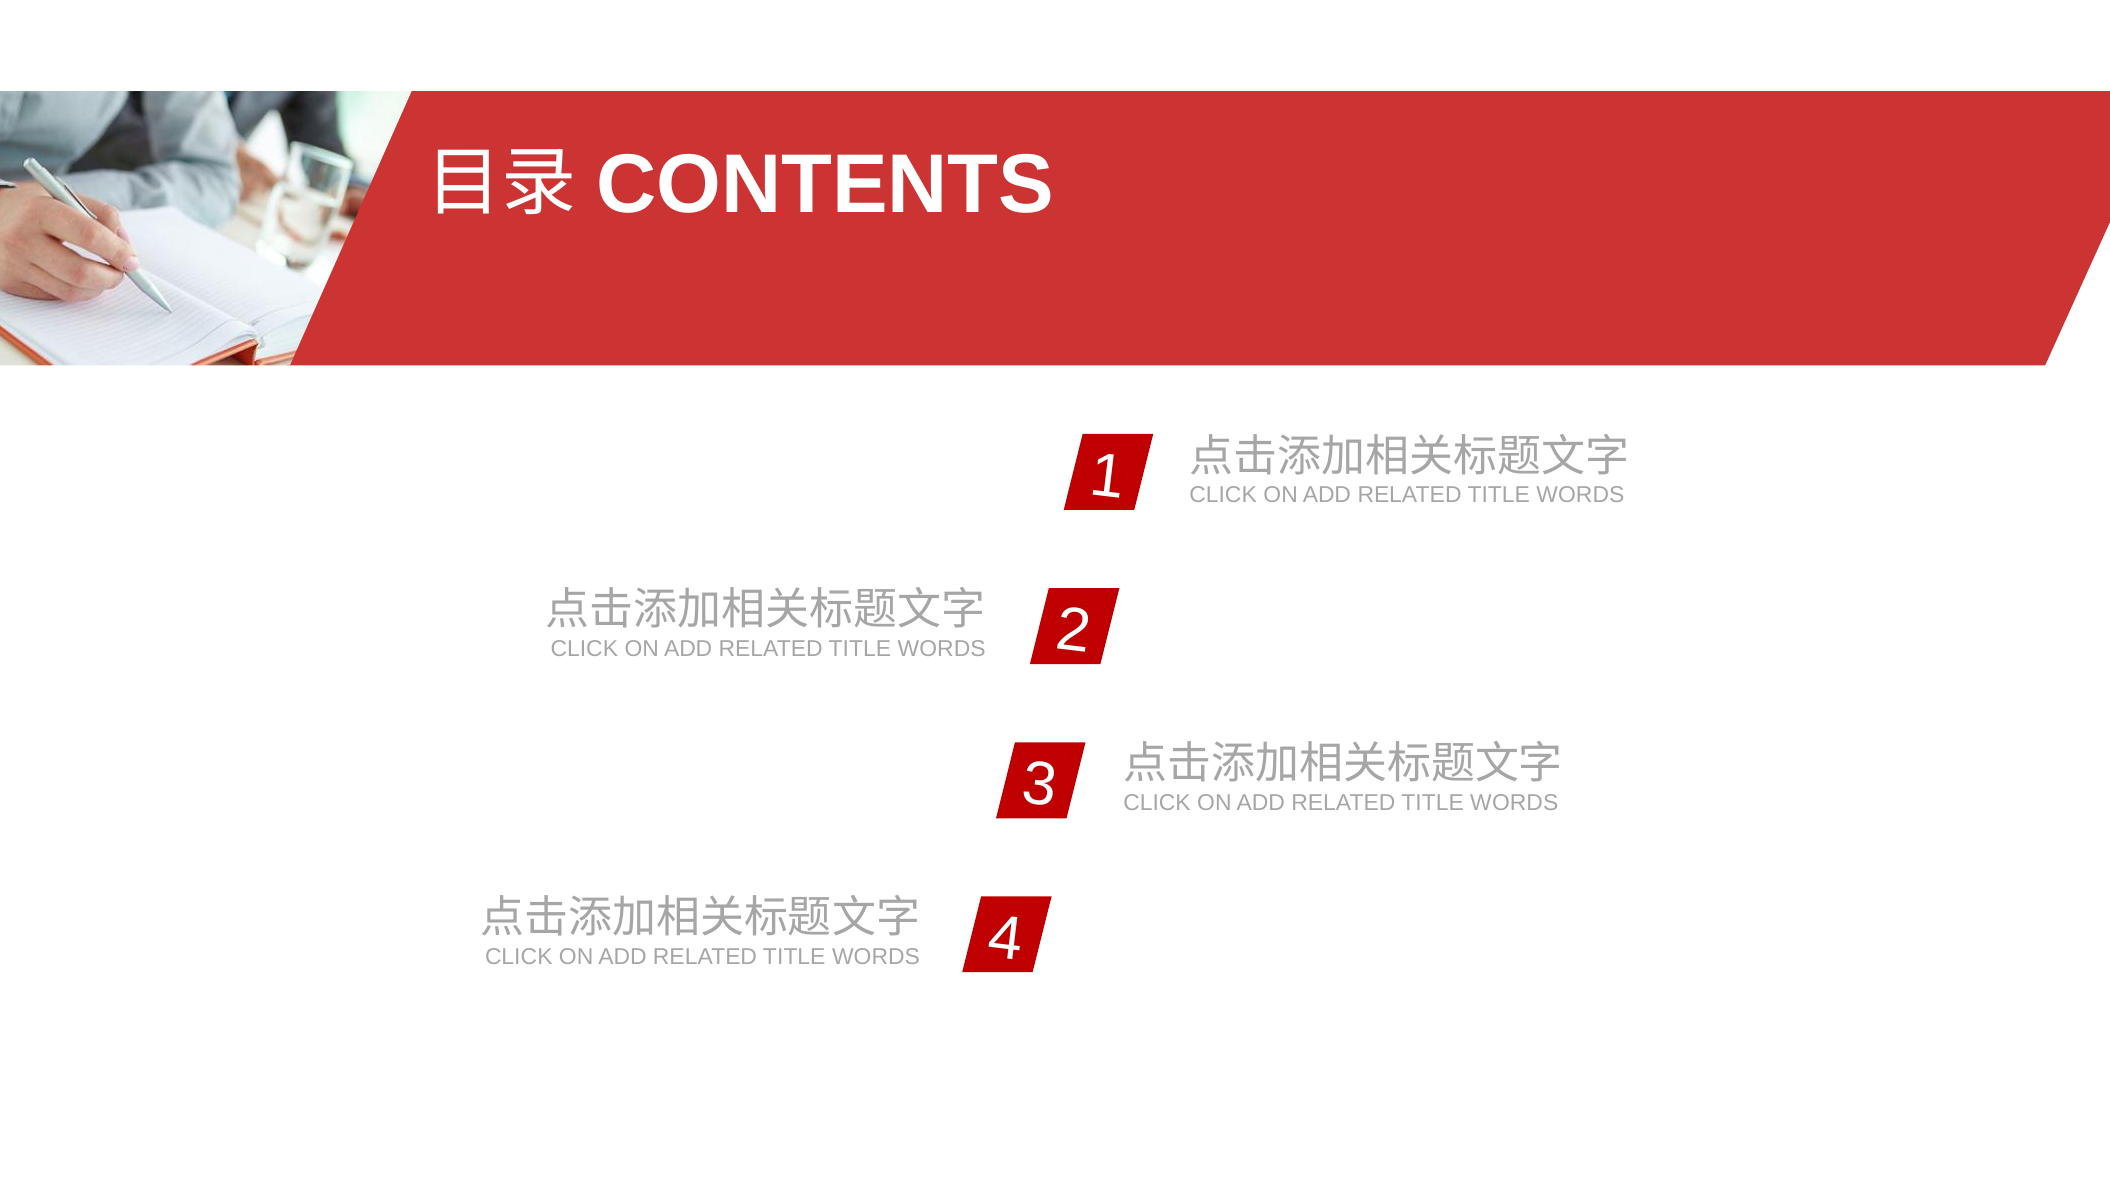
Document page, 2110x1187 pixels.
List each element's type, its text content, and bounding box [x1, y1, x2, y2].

text_box [291, 89, 2110, 367]
text_box [0, 89, 414, 367]
text_box CONTENTS [596, 128, 1055, 229]
text_box 3 [996, 742, 1086, 819]
text_box 目录 [408, 126, 595, 232]
text_box 4 [962, 896, 1052, 973]
text_box 2 [1029, 588, 1120, 665]
text_box 点击添加相关标题文字 CLICK ON ADD RELATED TITLE WORDS [1189, 427, 1673, 508]
text_box 1 [1063, 433, 1154, 511]
text_box 点击添加相关标题文字 CLICK ON ADD RELATED TITLE WORDS [450, 888, 921, 970]
text_box 点击添加相关标题文字 CLICK ON ADD RELATED TITLE WORDS [1123, 734, 1607, 815]
text_box 点击添加相关标题文字 CLICK ON ADD RELATED TITLE WORDS [515, 580, 986, 662]
